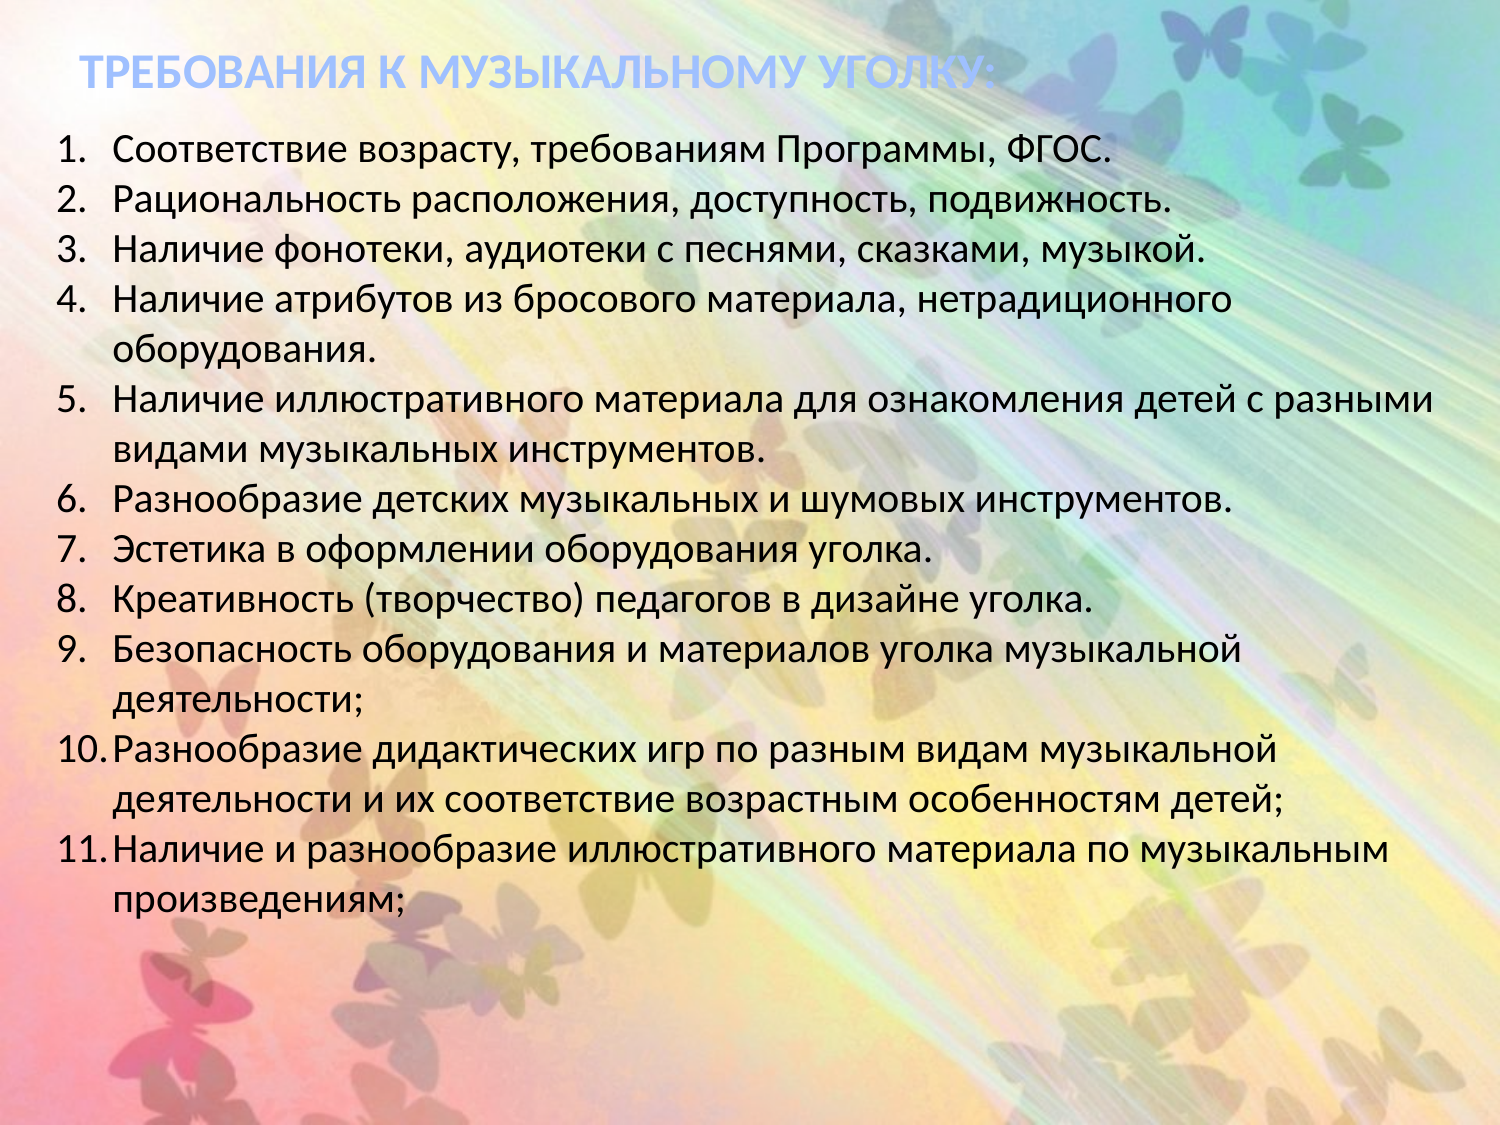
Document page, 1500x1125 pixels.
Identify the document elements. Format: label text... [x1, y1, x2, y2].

text_box Соответствие возрасту, требованиям Программы, ФГОС. Рациональность расположения, доступность, подвижность. Наличие фонотеки, аудиотеки с песнями, сказками, музыкой. Наличие атрибутов из бросового материала, нетрадиционного оборудования. Наличие иллюстративного материала для ознакомления детей с разными видами музыкальных инструментов. Разнообразие детских музыкальных и шумовых инструментов. Эстетика в оформлении оборудования уголка. Креативность (творчество) педагогов в дизайне уголка. Безопасность оборудования и материалов уголка музыкальной деятельности; Разнообразие дидактических игр по разным видам музыкальной деятельности и их соответствие возрастным особенностям детей; Наличие и разнообразие иллюстративного материала по музыкальным произведениям; [41, 113, 1471, 929]
text_box ТРЕБОВАНИЯ К МУЗЫКАЛЬНОМУ УГОЛКУ: [64, 30, 1152, 106]
